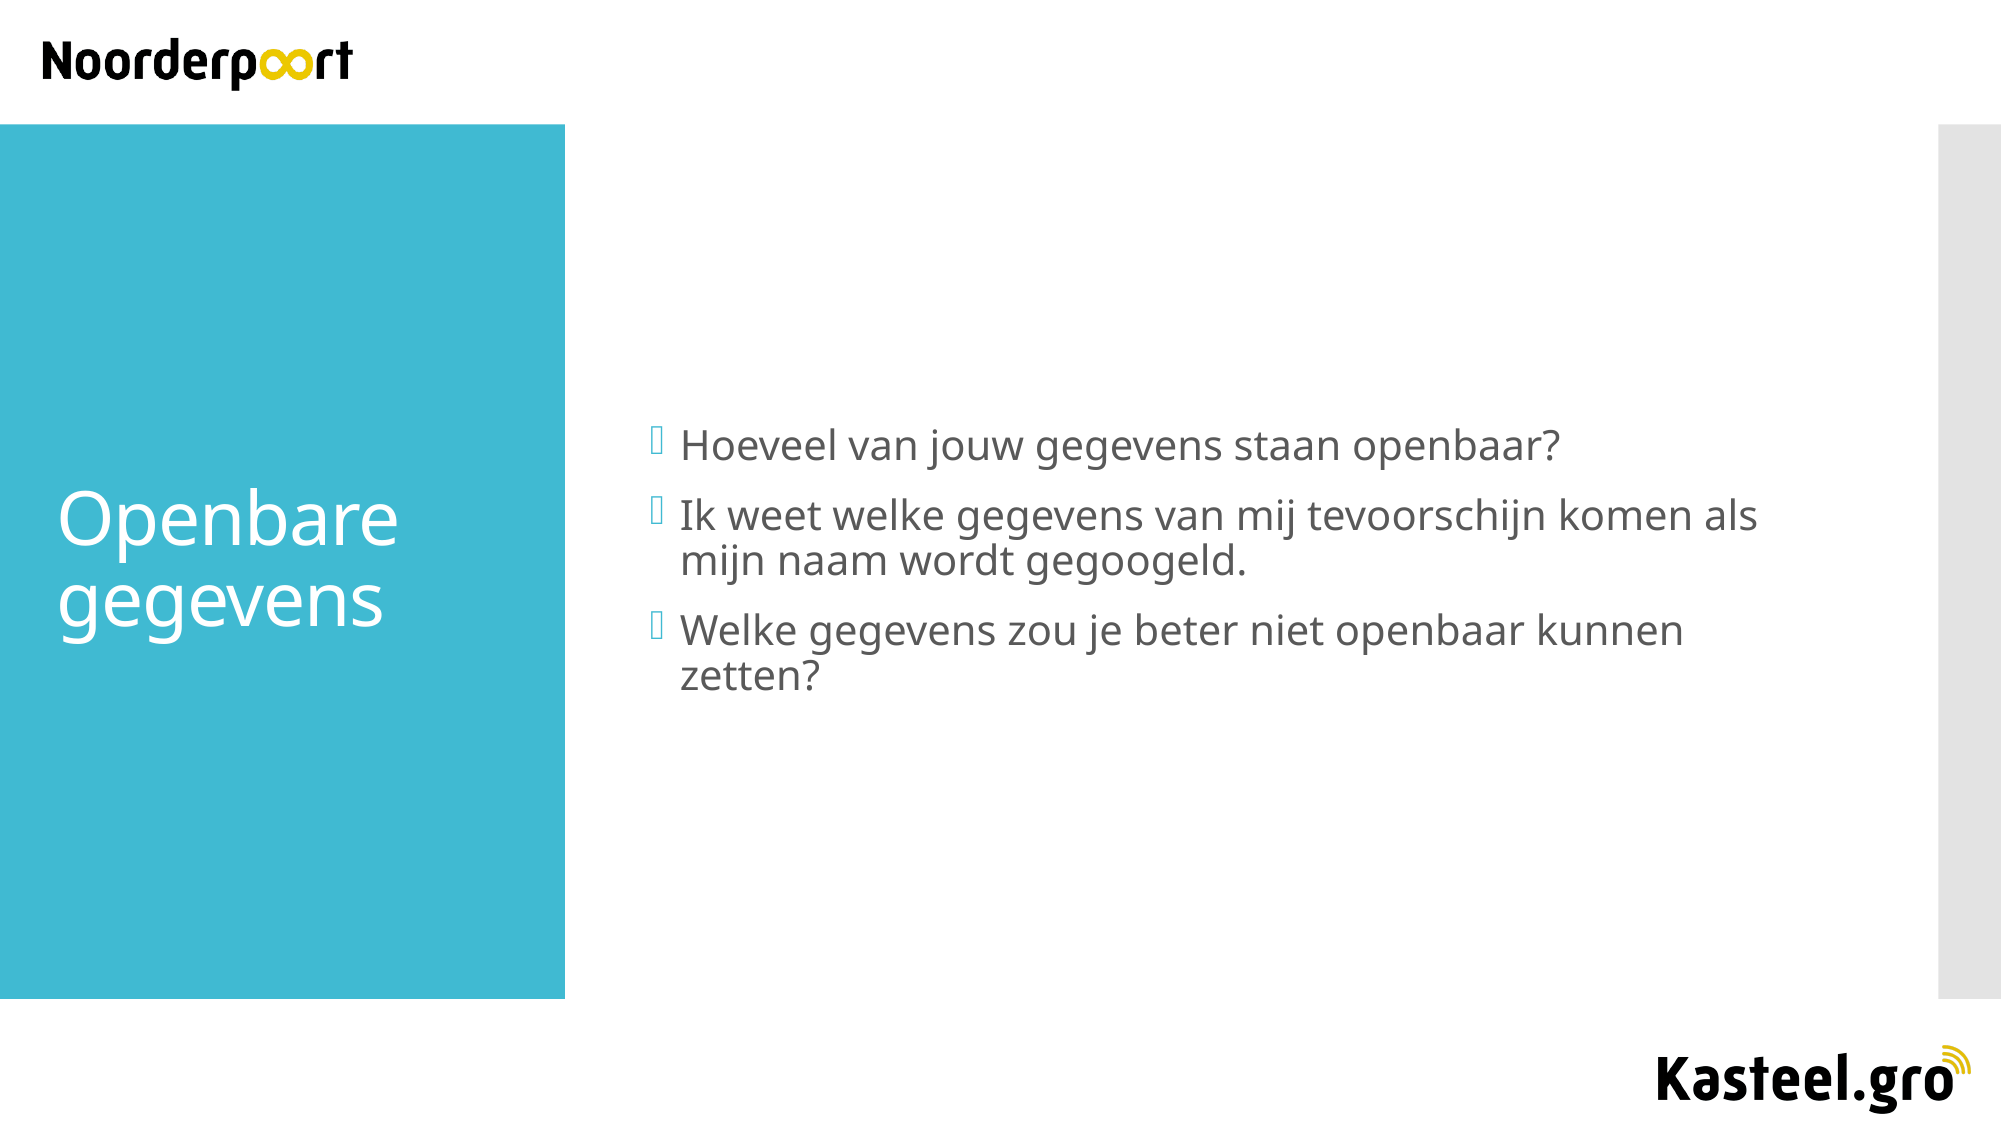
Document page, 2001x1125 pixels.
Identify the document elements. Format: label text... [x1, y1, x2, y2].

list Hoeveel van jouw gegevens staan openbaar? Ik weet welke gegevens van mij tevoorschijn komen als mijn naam wordt gegoogeld. Welke gegevens zou je beter niet openbaar kunnen zetten? [634, 141, 1835, 982]
picture [41, 35, 354, 92]
picture [1657, 1045, 1971, 1114]
title Openbare gegevens [41, 184, 525, 940]
